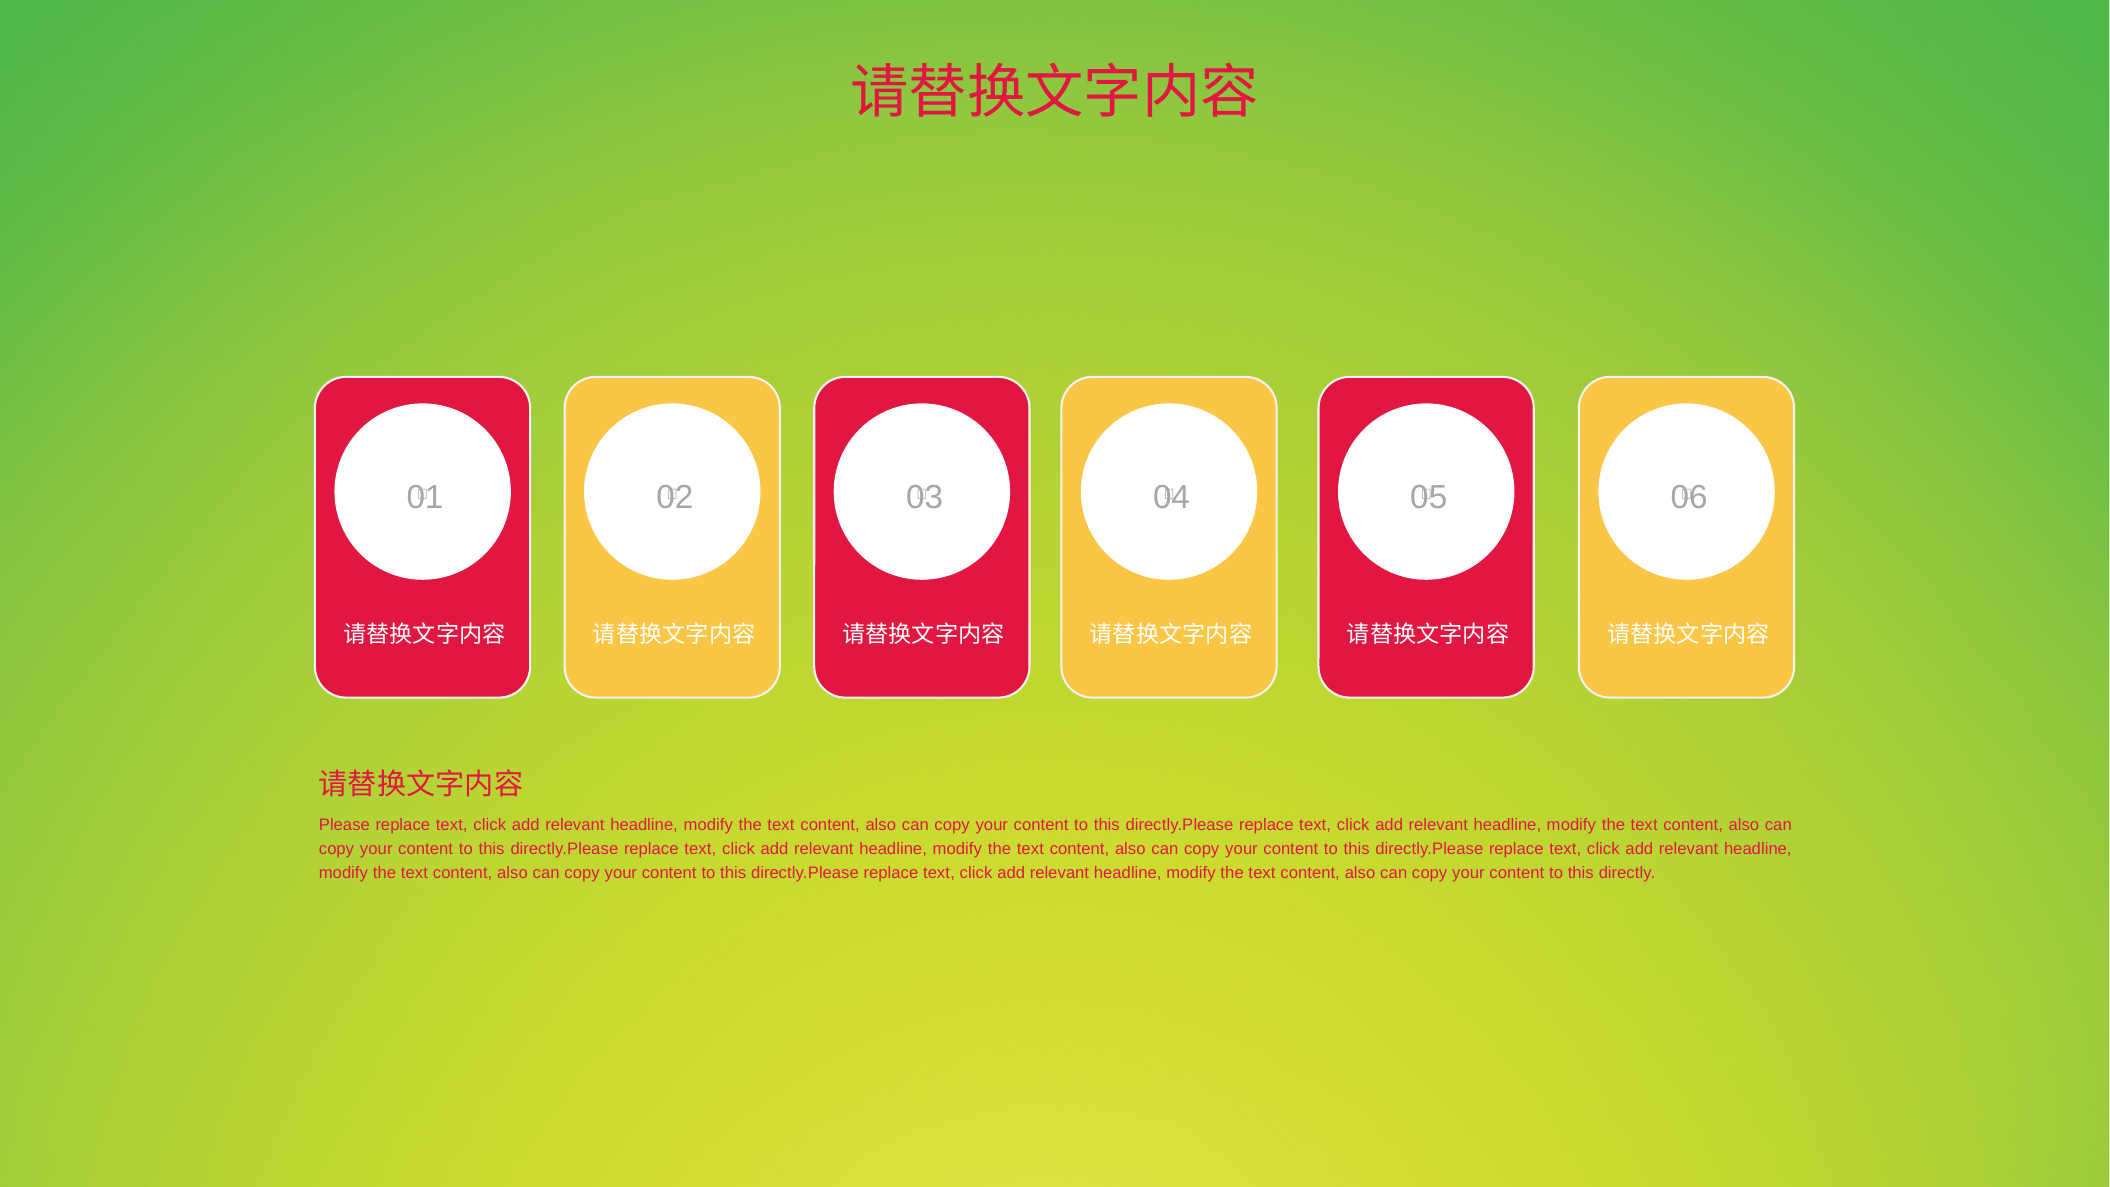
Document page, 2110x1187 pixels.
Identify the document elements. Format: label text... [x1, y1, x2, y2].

text_box [1060, 375, 1278, 699]
text_box 04 [1103, 437, 1240, 546]
text_box Please replace text, click add relevant headline, modify the text content, also can copy your content to this directly.Please replace text, click add relevant headline, modify the text content, also can copy your content to this directly.Please replace text, click add relevant headline, modify the text content, also can copy your content to this directly.Please replace text, click add relevant headline, modify the text content, also can copy your content to this directly.Please replace text, click add relevant headline, modify the text content, also can copy your content to this directly. [318, 810, 1795, 946]
text_box 请替换文字内容 [1065, 602, 1277, 659]
picture [0, 0, 2110, 1187]
text_box [1577, 375, 1796, 699]
text_box [1317, 375, 1535, 699]
text_box 01 [356, 437, 494, 546]
text_box 请替换文字内容 [318, 751, 630, 808]
text_box  [1597, 402, 1776, 581]
text_box 请替换文字内容 [318, 602, 531, 659]
text_box  [583, 402, 762, 581]
text_box [313, 375, 532, 699]
text_box  [832, 402, 1012, 581]
text_box 请替换文字内容 [568, 602, 780, 659]
text_box  [1336, 402, 1516, 581]
text_box  [333, 402, 512, 581]
text_box 03 [856, 437, 993, 546]
text_box [563, 375, 781, 699]
text_box 请替换文字内容 [1582, 602, 1795, 659]
text_box [813, 375, 1031, 699]
text_box 请替换文字内容 [817, 602, 1030, 659]
text_box 06 [1620, 437, 1758, 546]
text_box 02 [606, 437, 743, 546]
text_box  [1079, 402, 1259, 581]
text_box 请替换文字内容 [1322, 602, 1534, 659]
text_box 请替换文字内容 [820, 32, 1289, 124]
text_box 05 [1360, 437, 1497, 546]
